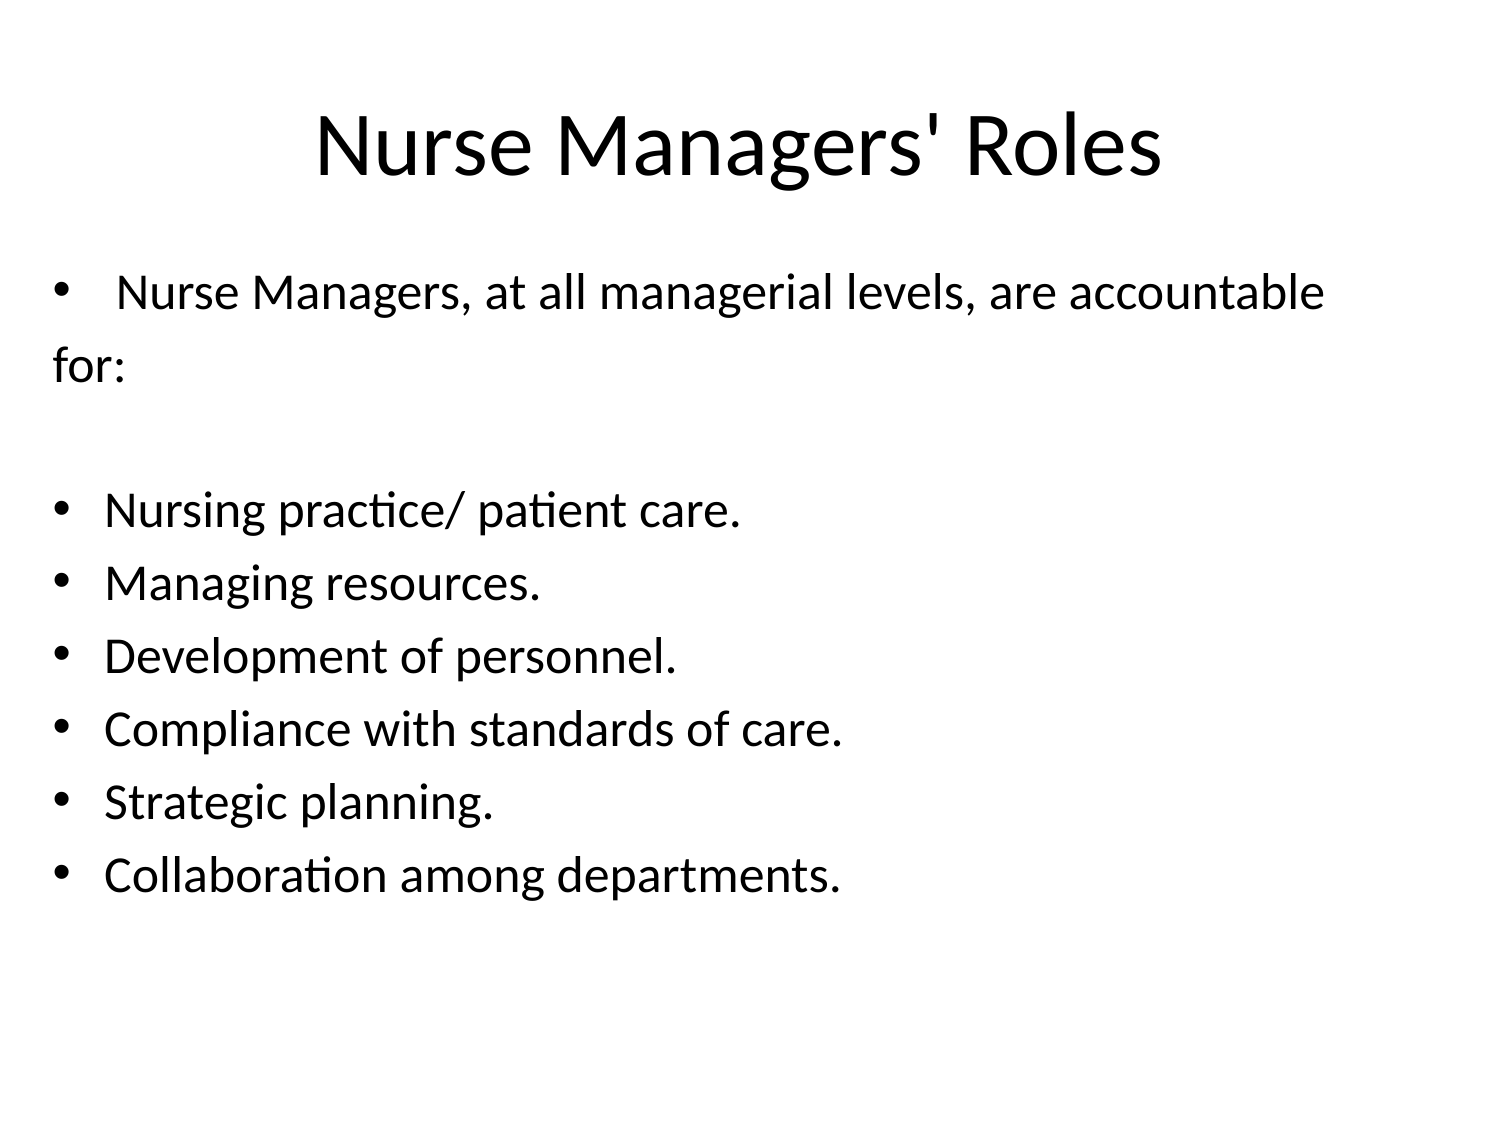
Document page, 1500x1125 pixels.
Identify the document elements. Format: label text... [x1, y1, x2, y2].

list Nurse Managers, at all managerial levels, are accountable for: Nursing practice/ patient care. Managing resources. Development of personnel. Compliance with standards of care. Strategic planning. Collaboration among departments. [37, 249, 1451, 926]
title Nurse Managers' Roles [74, 44, 1426, 233]
